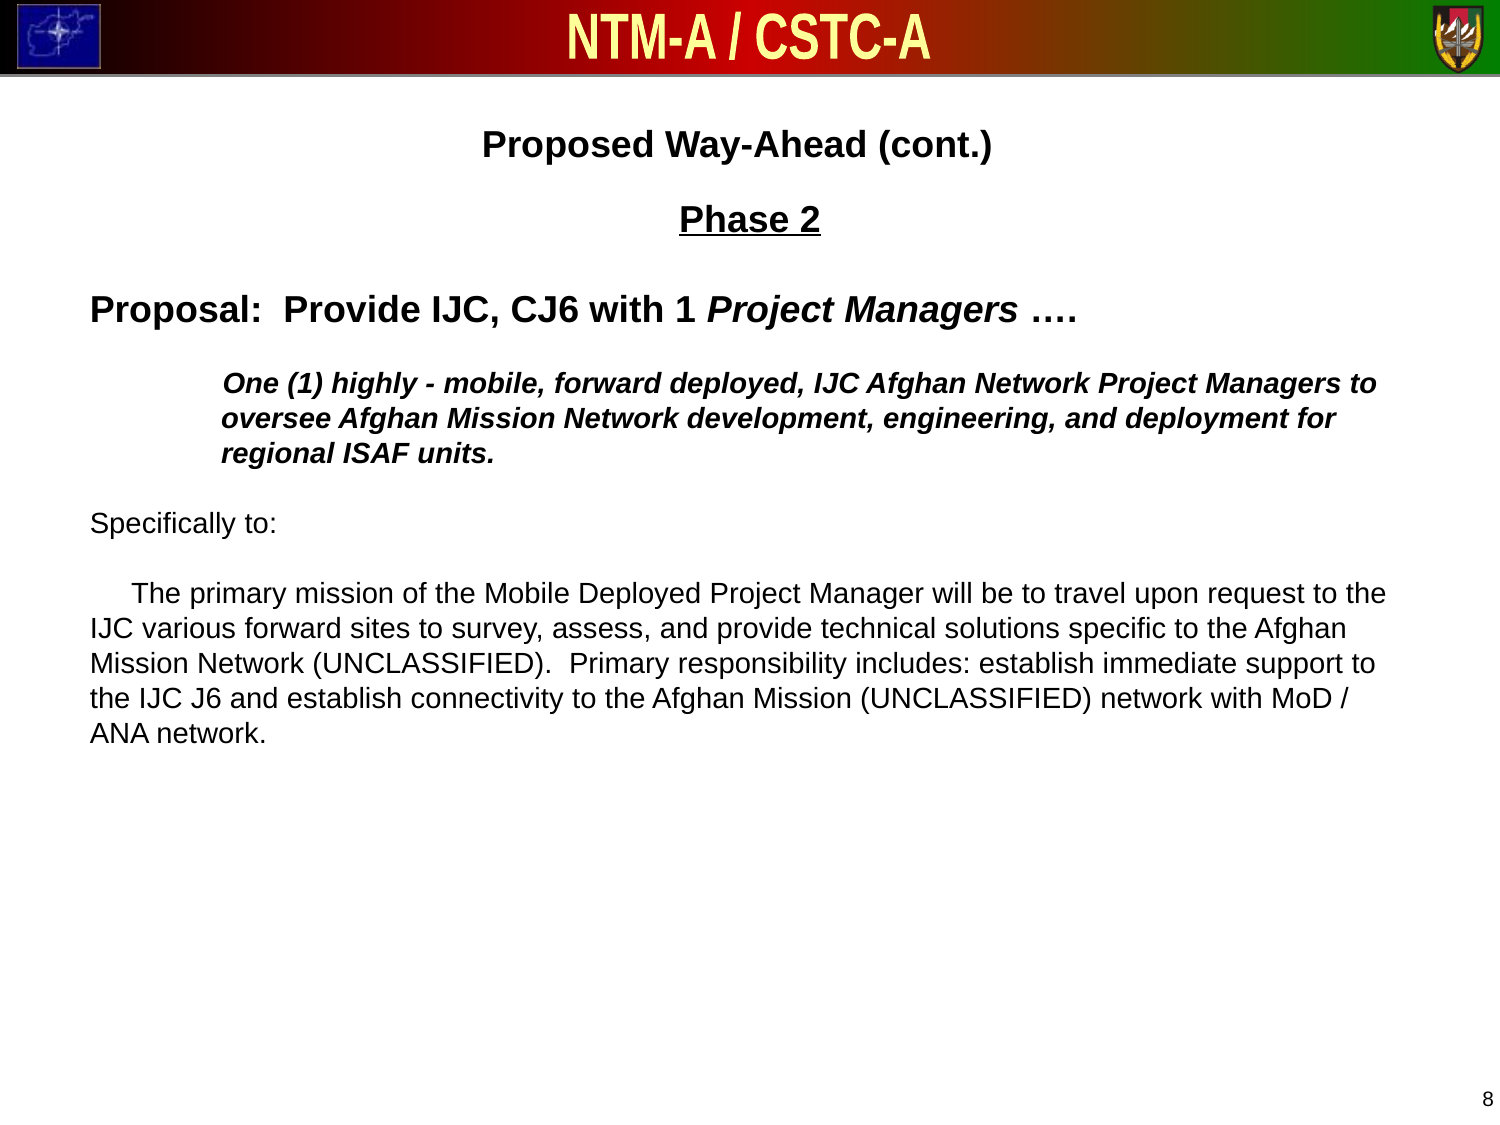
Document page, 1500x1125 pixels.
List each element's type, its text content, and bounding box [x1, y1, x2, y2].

picture [1432, 5, 1484, 74]
text_box Phase 2 Proposal: Provide IJC, CJ6 with 1 Project Managers …. One (1) highly - mobile, forward deployed, IJC Afghan Network Project Managers to oversee Afghan Mission Network development, engineering, and deployment for regional ISAF units. Specifically to: The primary mission of the Mobile Deployed Project Manager will be to travel upon request to the IJC various forward sites to survey, assess, and provide technical solutions specific to the Afghan Mission Network (UNCLASSIFIED). Primary responsibility includes: establish immediate support to the IJC J6 and establish connectivity to the Afghan Mission (UNCLASSIFIED) network with MoD / ANA network. [74, 187, 1425, 872]
picture [17, 4, 101, 69]
slide_number 8 [1181, 1073, 1495, 1123]
text_box Proposed Way-Ahead (cont.) [162, 112, 1313, 173]
